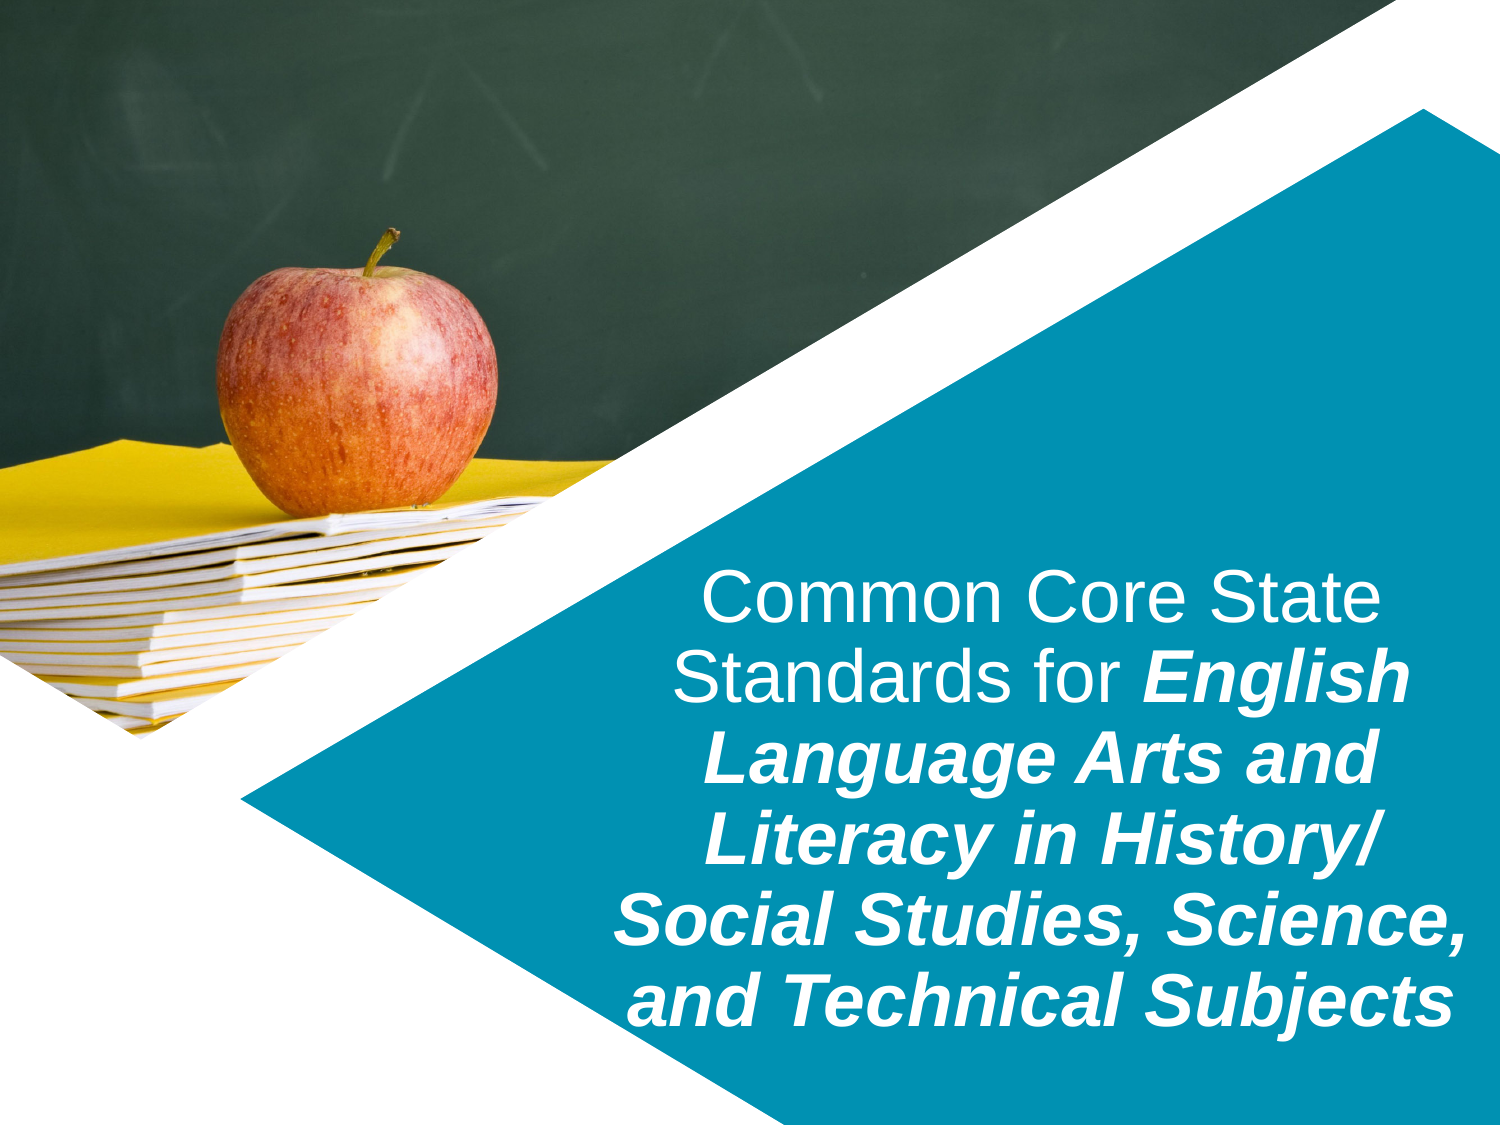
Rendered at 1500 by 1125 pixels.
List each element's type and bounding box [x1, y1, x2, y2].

text_box [0, 0, 1500, 1125]
